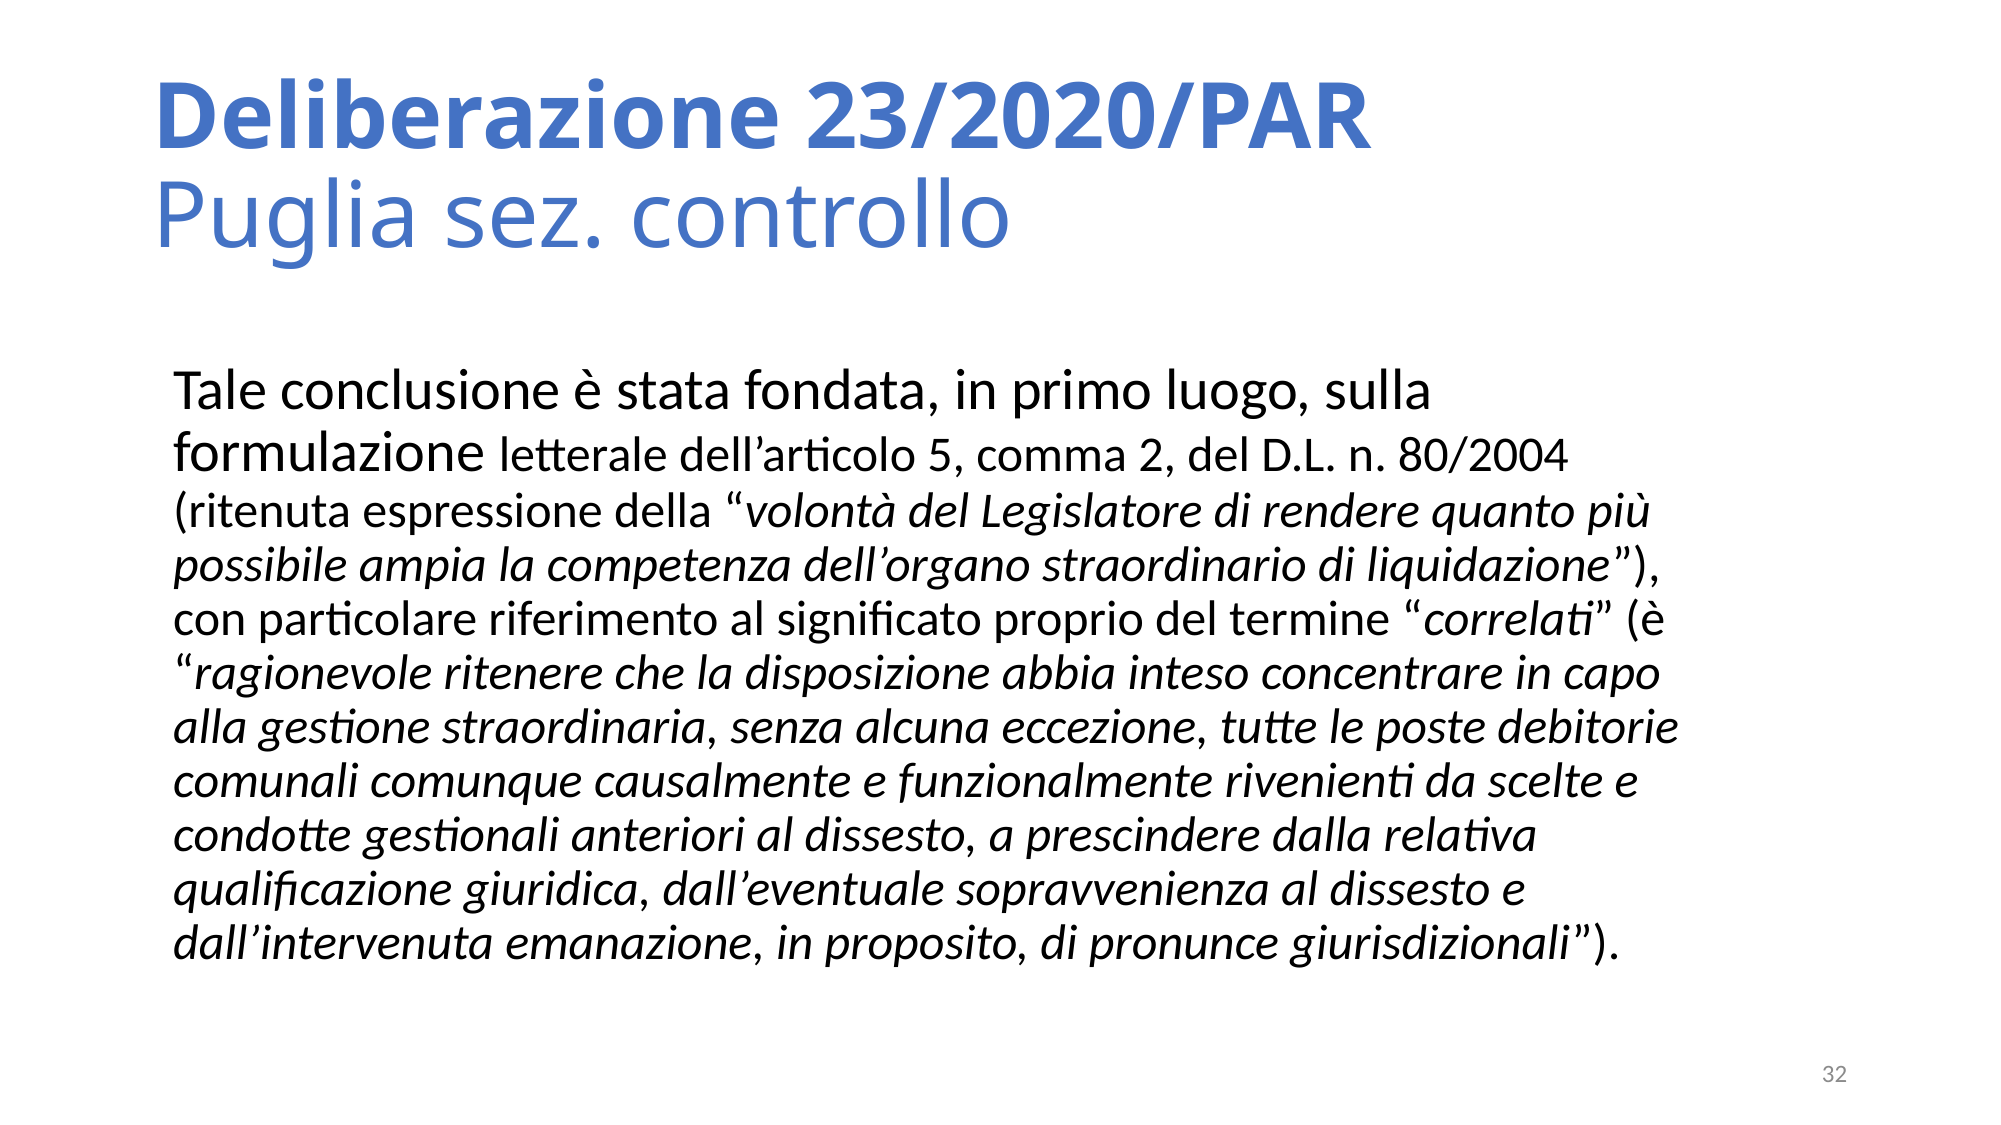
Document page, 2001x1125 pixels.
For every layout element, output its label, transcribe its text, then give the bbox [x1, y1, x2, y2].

title Deliberazione 23/2020/PAR Puglia sez. controllo [137, 59, 1863, 278]
slide_number 33 [1412, 1042, 1863, 1103]
list Tale conclusione è stata fondata, in primo luogo, sulla formulazione letterale dell’articolo 5, comma 2, del D.L. n. 80/2004 (ritenuta espressione della “volontà del Legislatore di rendere quanto più possibile ampia la competenza dell’organo straordinario di liquidazione”), con particolare riferimento al significato proprio del termine “correlati” (è “ragionevole ritenere che la disposizione abbia inteso concentrare in capo alla gestione straordinaria, senza alcuna eccezione, tutte le poste debitorie comunali comunque causalmente e funzionalmente rivenienti da scelte e condotte gestionali anteriori al dissesto, a prescindere dalla relativa qualificazione giuridica, dall’eventuale sopravvenienza al dissesto e dall’intervenuta emanazione, in proposito, di pronunce giurisdizionali”). [158, 351, 1723, 1066]
